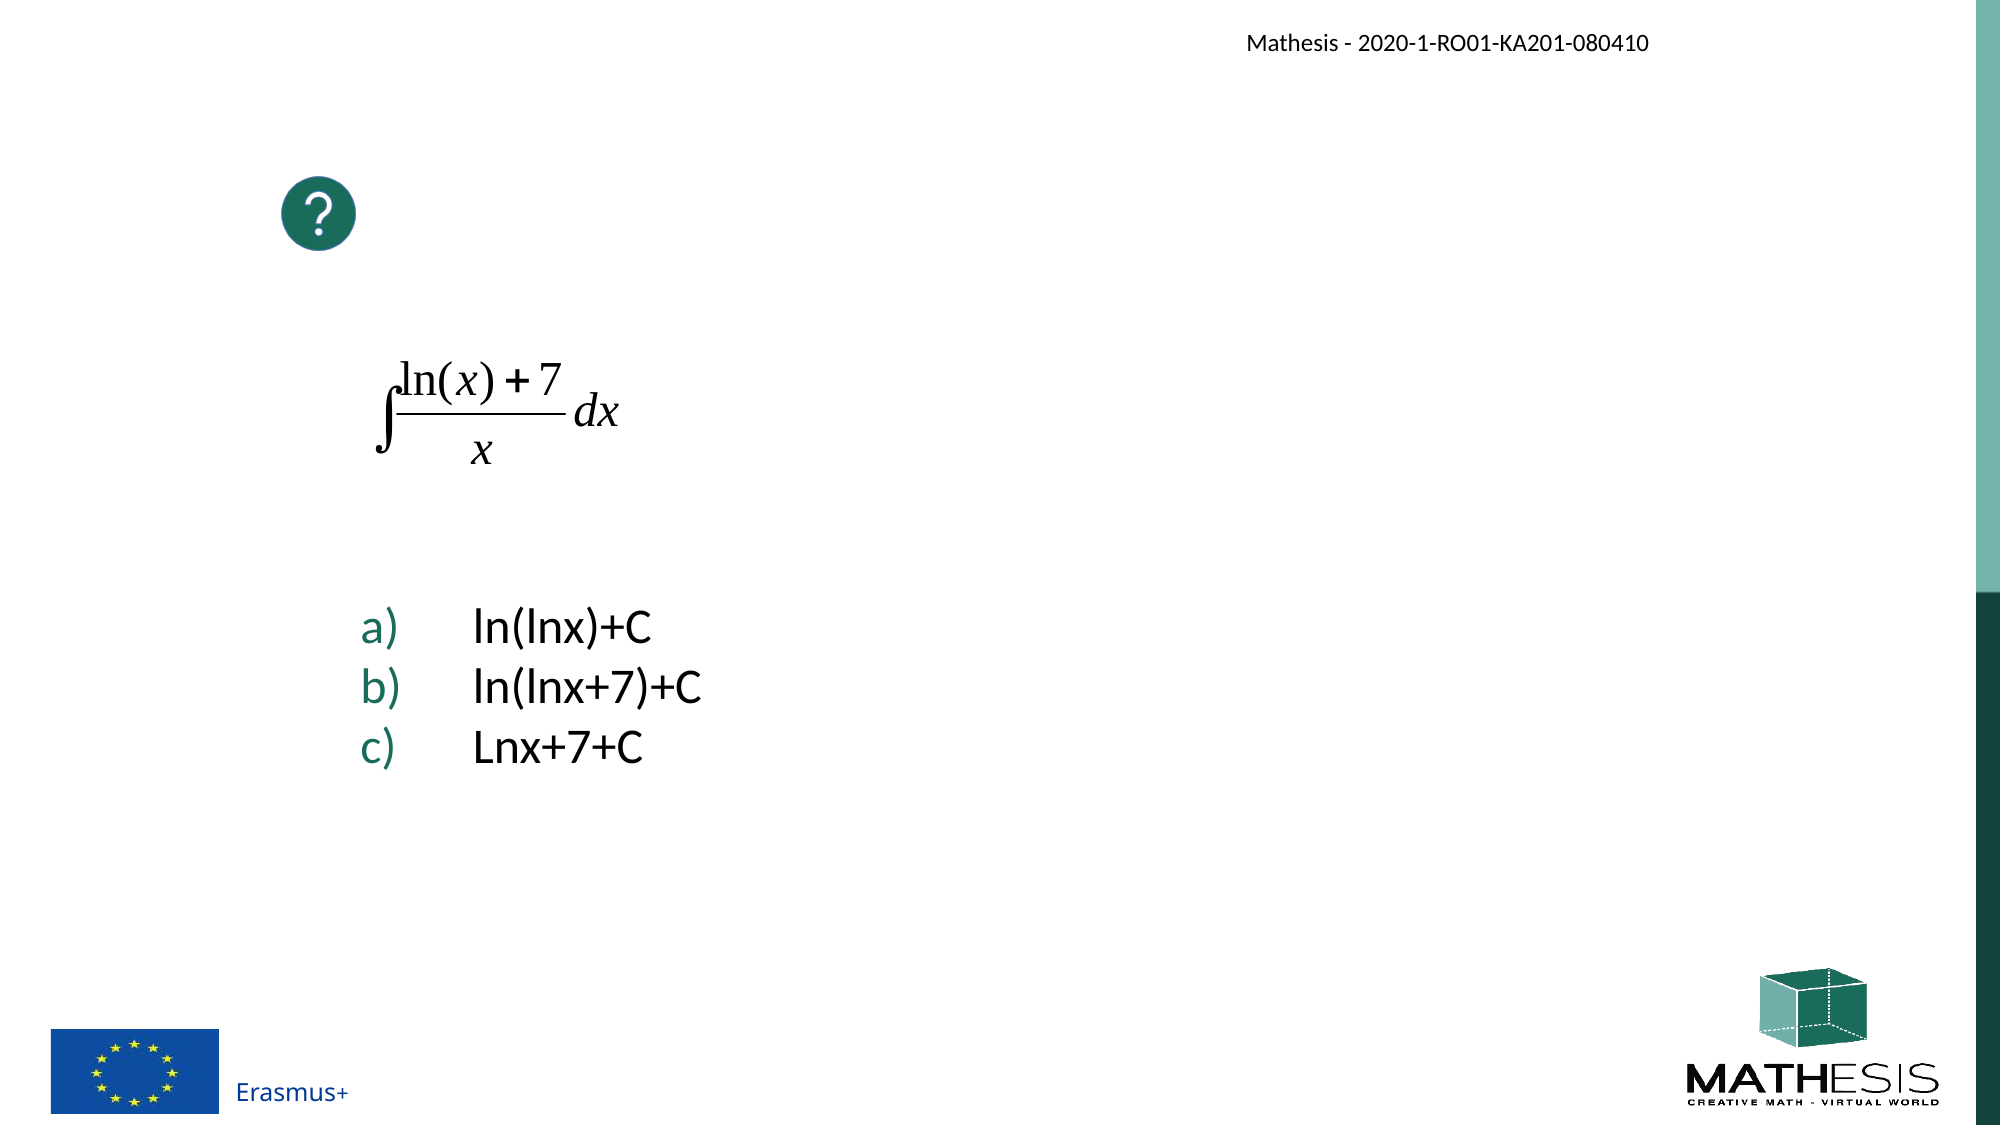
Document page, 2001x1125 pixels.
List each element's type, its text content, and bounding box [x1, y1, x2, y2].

picture [1664, 928, 1961, 1125]
picture [1976, 0, 2000, 1125]
picture [271, 166, 365, 260]
text_box ln(lnx)+C ln(lnx+7)+C Lnx+7+C [349, 588, 1653, 780]
picture [50, 1029, 219, 1114]
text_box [360, 349, 628, 476]
